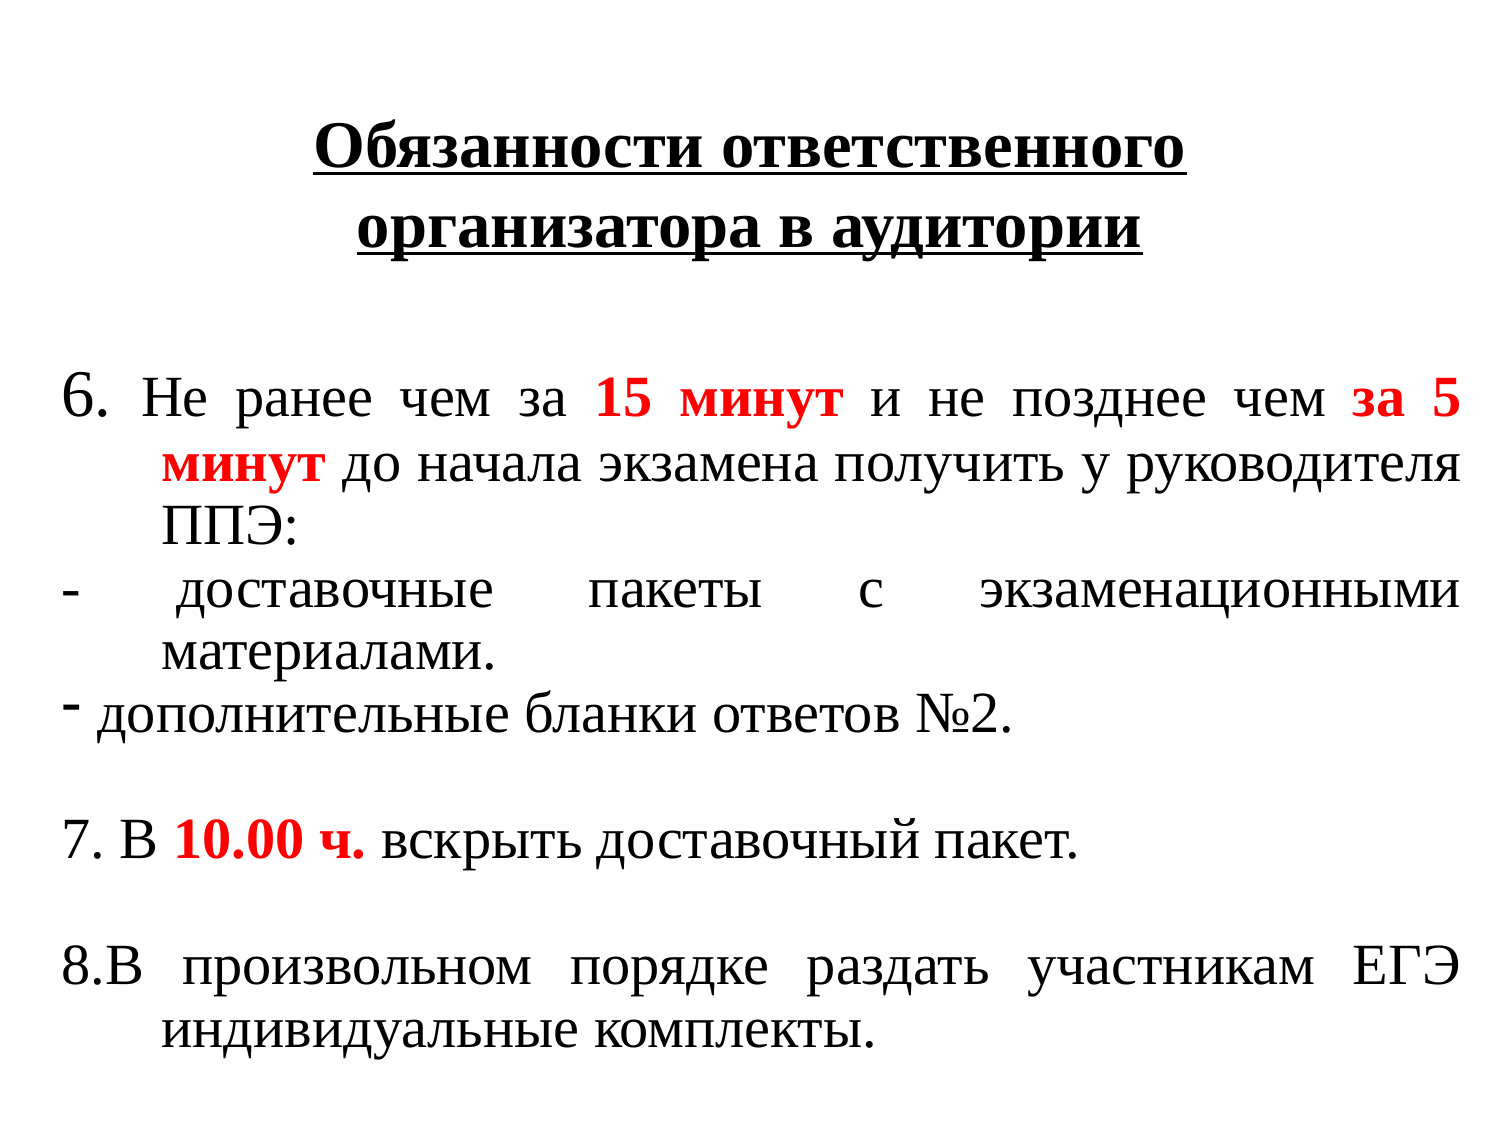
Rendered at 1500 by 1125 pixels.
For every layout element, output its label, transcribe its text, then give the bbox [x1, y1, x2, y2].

text_box Обязанности ответственного организатора в аудитории [46, 93, 1454, 269]
text_box 6. Не ранее чем за 15 минут и не позднее чем за 5 минут до начала экзамена получить у руководителя ППЭ: - доставочные пакеты с экзаменационными материалами. дополнительные бланки ответов №2. 7. В 10.00 ч. вскрыть доставочный пакет. 8.В произвольном порядке раздать участникам ЕГЭ индивидуальные комплекты. [46, 351, 1477, 1125]
